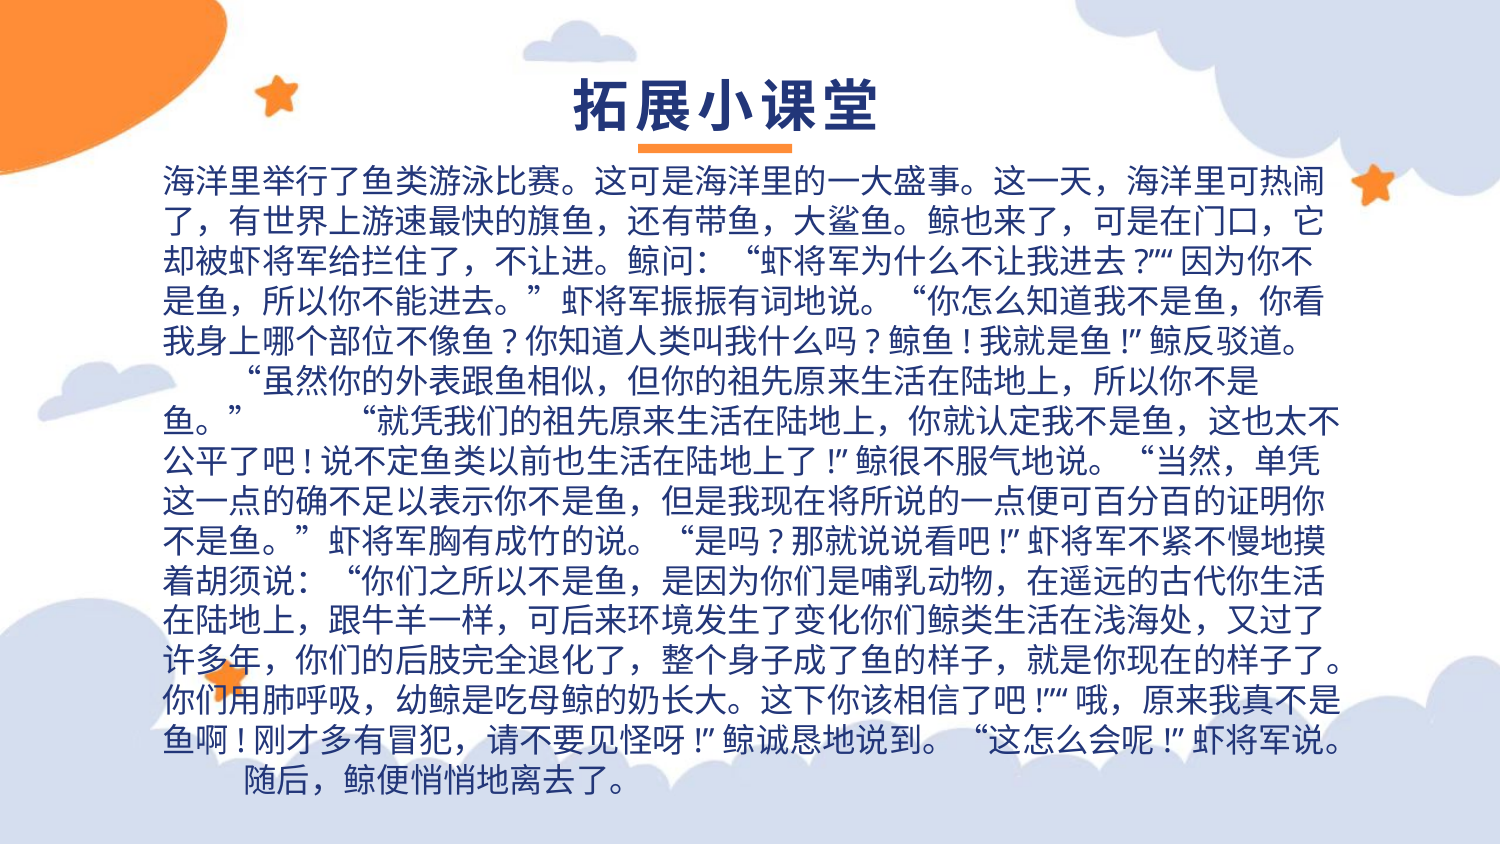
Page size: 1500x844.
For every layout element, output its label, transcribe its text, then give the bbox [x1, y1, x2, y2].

picture [0, 0, 1500, 844]
text_box 海洋里举行了鱼类游泳比赛。这可是海洋里的一大盛事。这一天，海洋里可热闹了，有世界上游速最快的旗鱼，还有带鱼，大鲨鱼。鲸也来了，可是在门口，它却被虾将军给拦住了，不让进。鲸问：“虾将军为什么不让我进去?”“因为你不是鱼，所以你不能进去。”虾将军振振有词地说。“你怎么知道我不是鱼，你看我身上哪个部位不像鱼?你知道人类叫我什么吗?鲸鱼!我就是鱼!”鲸反驳道。 “虽然你的外表跟鱼相似，但你的祖先原来生活在陆地上，所以你不是鱼。” “就凭我们的祖先原来生活在陆地上，你就认定我不是鱼，这也太不公平了吧!说不定鱼类以前也生活在陆地上了!”鲸很不服气地说。“当然，单凭这一点的确不足以表示你不是鱼，但是我现在将所说的一点便可百分百的证明你不是鱼。”虾将军胸有成竹的说。“是吗?那就说说看吧!”虾将军不紧不慢地摸着胡须说：“你们之所以不是鱼，是因为你们是哺乳动物，在遥远的古代你生活在陆地上，跟牛羊一样，可后来环境发生了变化你们鲸类生活在浅海处，又过了许多年，你们的后肢完全退化了，整个身子成了鱼的样子，就是你现在的样子了。你们用肺呼吸，幼鲸是吃母鲸的奶长大。这下你该相信了吧!”“哦，原来我真不是鱼啊!刚才多有冒犯，请不要见怪呀!”鲸诚恳地说到。“这怎么会呢!”虾将军说。 随后，鲸便悄悄地离去了。 [147, 153, 1359, 807]
text_box [637, 143, 793, 153]
text_box 拓展小课堂 [461, 60, 991, 148]
